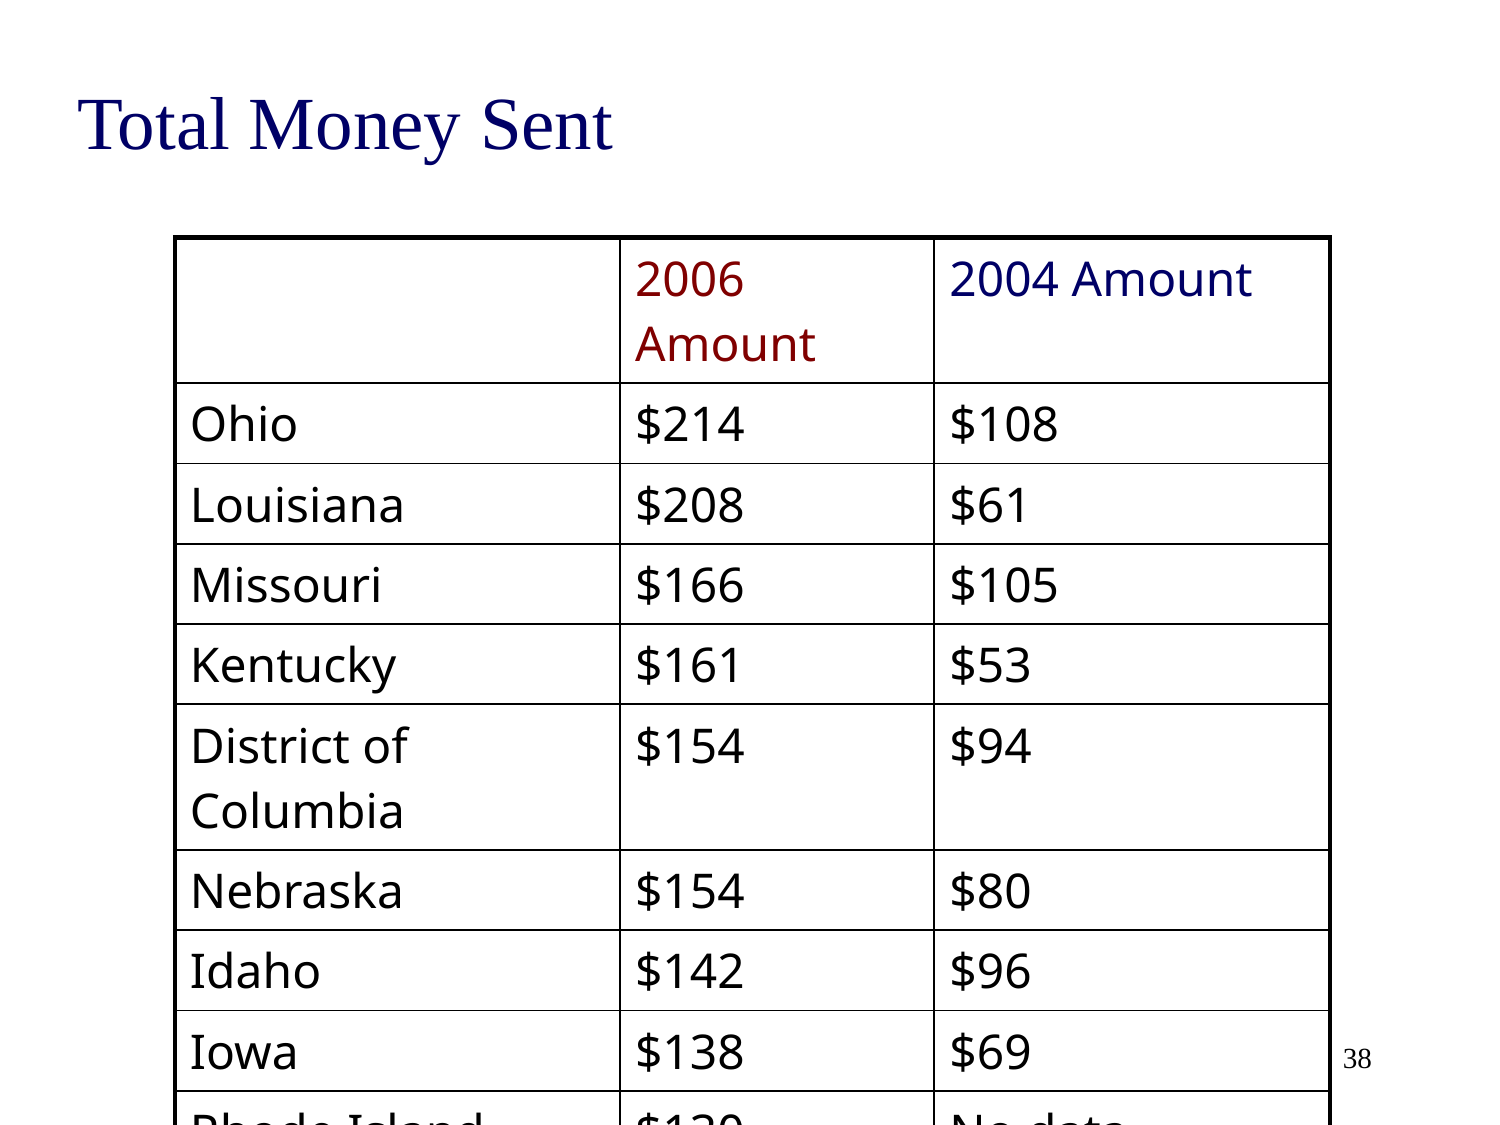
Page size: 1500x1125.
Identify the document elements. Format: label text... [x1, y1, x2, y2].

table_cell Missouri [177, 545, 619, 623]
table_cell Louisiana [177, 464, 619, 543]
table_cell Kentucky [177, 625, 619, 703]
table_cell $138 [621, 1011, 933, 1090]
title Total Money Sent [62, 74, 1438, 226]
table_cell $69 [935, 1011, 1328, 1090]
table_cell $61 [935, 464, 1328, 543]
table_header [177, 240, 619, 382]
table_cell $108 [935, 384, 1328, 463]
table_cell $94 [935, 705, 1328, 849]
table_cell District of Columbia [177, 705, 619, 849]
table_cell $161 [621, 625, 933, 703]
table_header 2006 Amount [621, 240, 933, 382]
table_cell Nebraska [177, 851, 619, 929]
table_cell $166 [621, 545, 933, 623]
table_cell $105 [935, 545, 1328, 623]
table_cell $53 [935, 625, 1328, 703]
slide_number 38 [1332, 1032, 1388, 1108]
table_cell $130 [621, 1092, 933, 1125]
table_cell $80 [935, 851, 1328, 929]
table_cell $96 [935, 931, 1328, 1010]
table_cell Ohio [177, 384, 619, 463]
table_cell Rhode Island [177, 1092, 619, 1125]
table_cell No data available [935, 1092, 1328, 1125]
table_cell $154 [621, 851, 933, 929]
table_cell $208 [621, 464, 933, 543]
table_cell $214 [621, 384, 933, 463]
table_cell $142 [621, 931, 933, 1010]
table_cell $154 [621, 705, 933, 849]
table_cell Iowa [177, 1011, 619, 1090]
table_header 2004 Amount [935, 240, 1328, 382]
table_cell Idaho [177, 931, 619, 1010]
